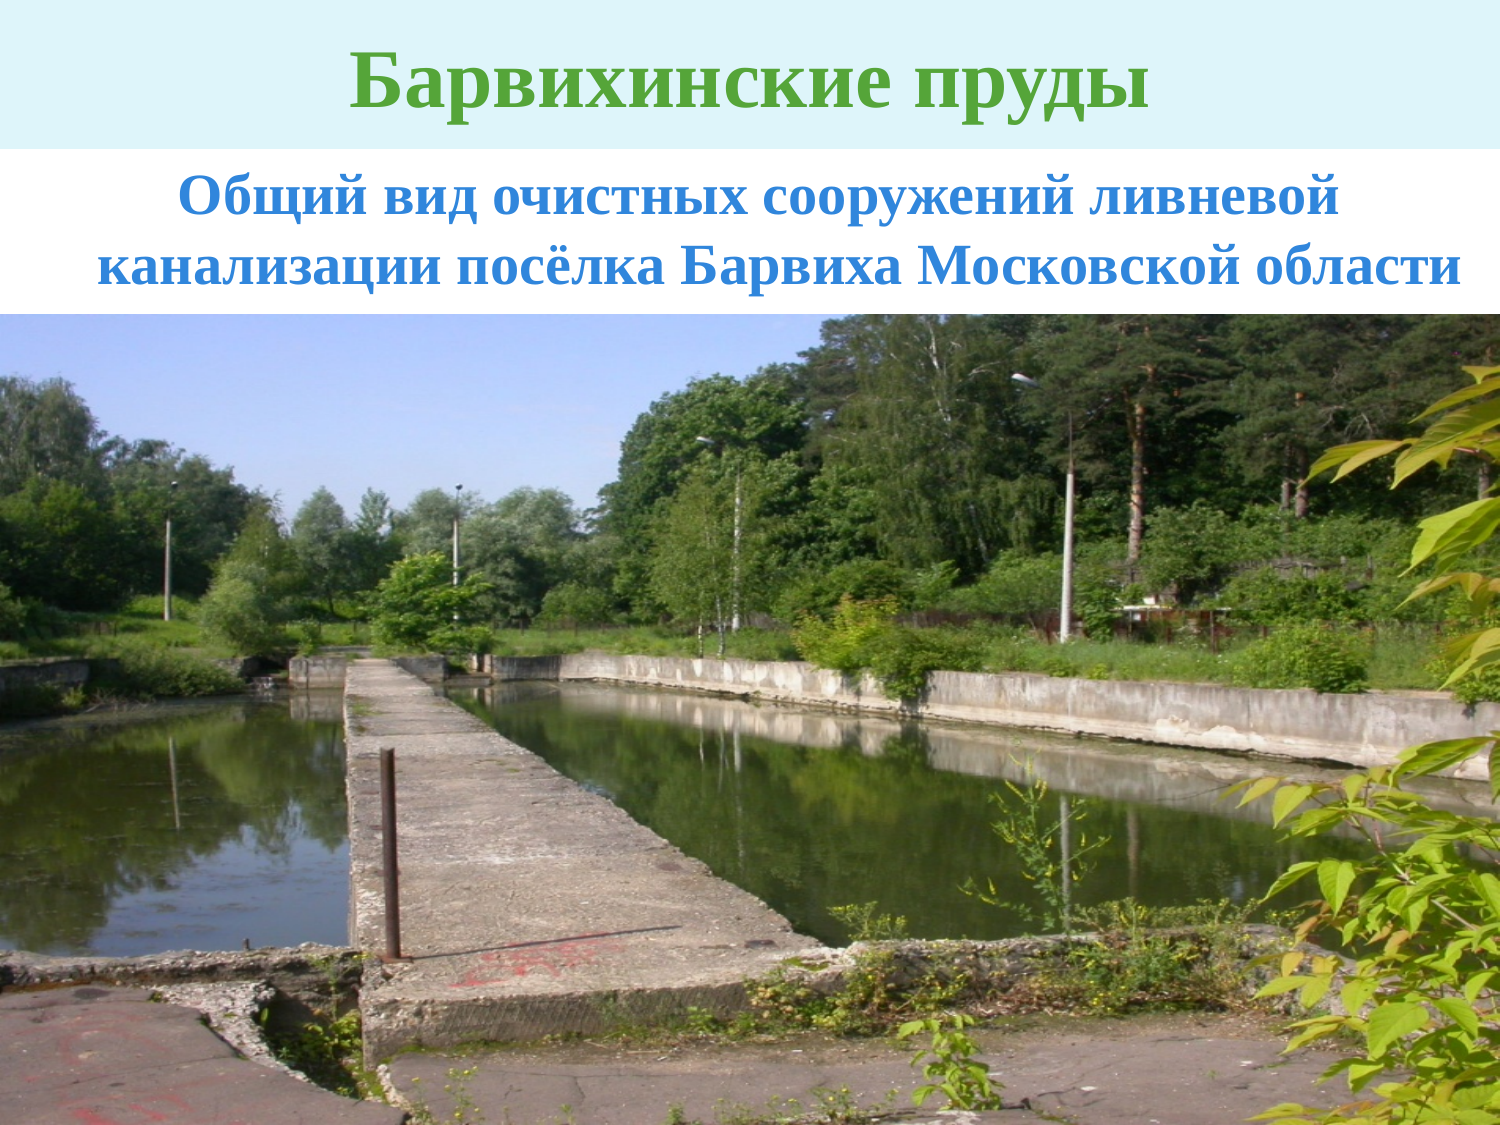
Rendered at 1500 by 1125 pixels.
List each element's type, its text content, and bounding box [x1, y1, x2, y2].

list Общий вид очистных сооружений ливневой канализации посёлка Барвиха Московской области [0, 149, 1500, 314]
title Барвихинские пруды [0, 0, 1500, 149]
picture [0, 314, 1500, 1125]
